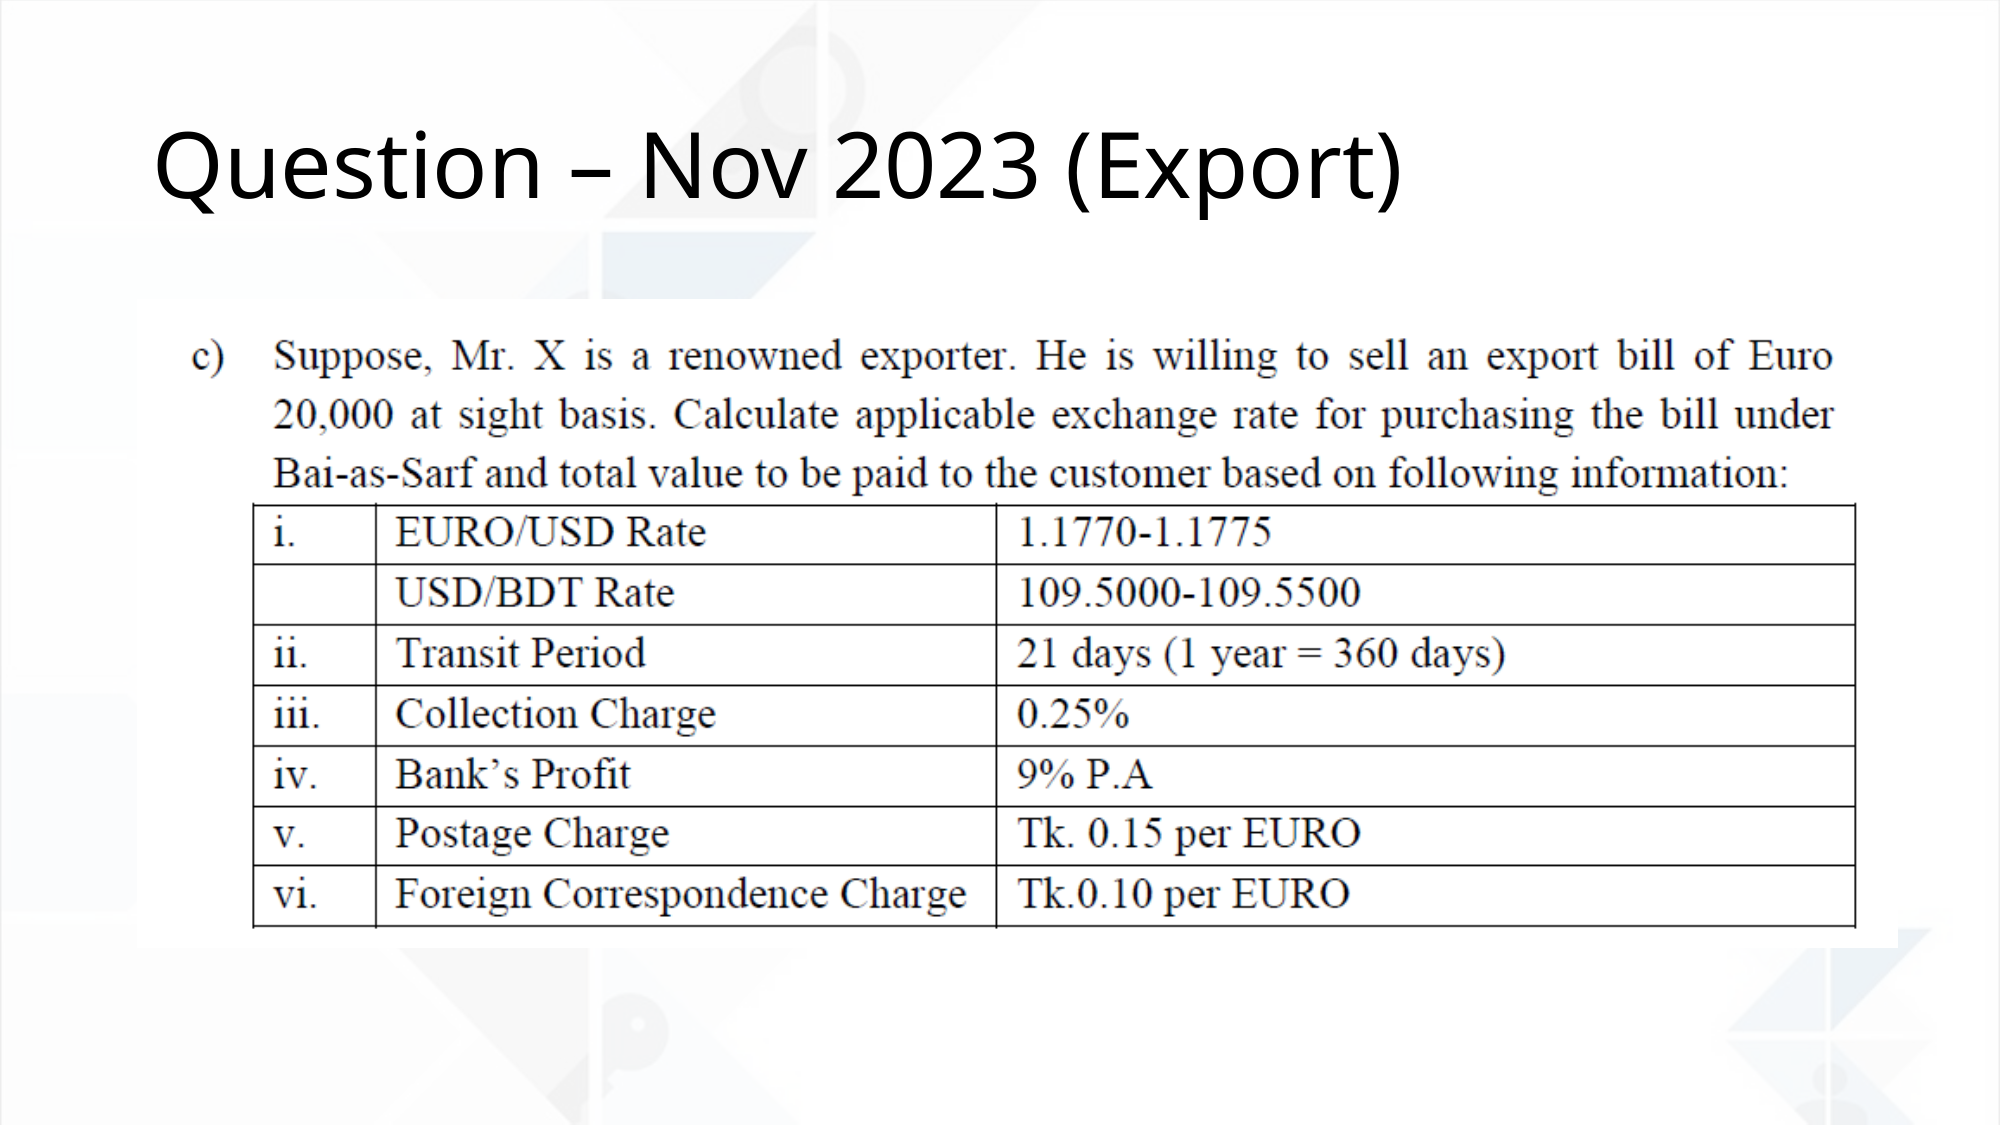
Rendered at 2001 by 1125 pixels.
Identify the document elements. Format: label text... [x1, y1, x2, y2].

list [136, 299, 1898, 948]
title Question – Nov 2023 (Export) [137, 59, 1863, 278]
